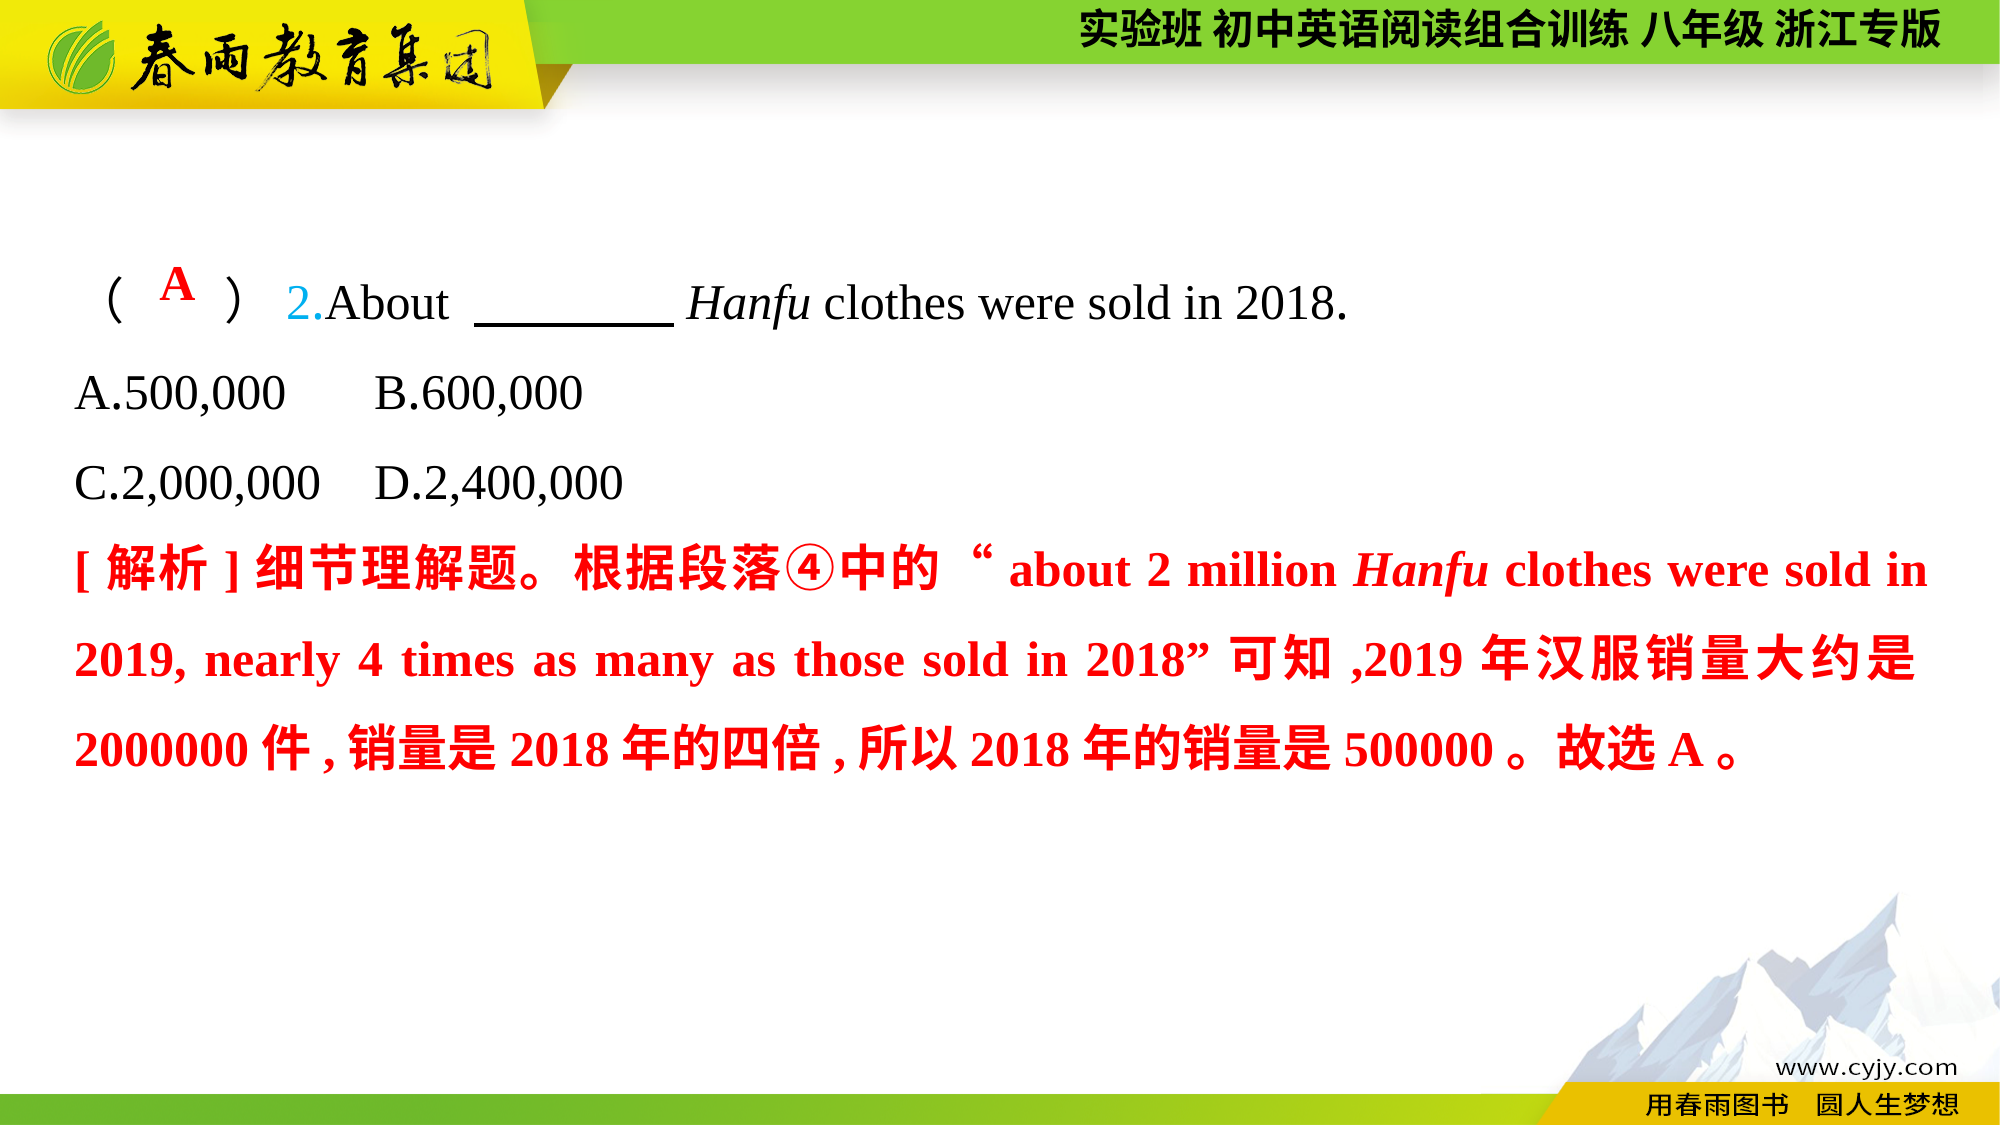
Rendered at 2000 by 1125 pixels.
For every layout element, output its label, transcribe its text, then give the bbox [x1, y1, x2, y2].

picture [0, 0, 2000, 1125]
text_box [解析]细节理解题。根据段落④中的“about 2 million Hanfu clothes were sold in 2019, nearly 4 times as many as those sold in 2018”可知,2019年汉服销量大约是2000000件,销量是2018年的四倍,所以2018年的销量是500000。故选A。 [59, 498, 1944, 784]
text_box A [144, 243, 211, 319]
list （ ）2.About Hanfu clothes were sold in 2018. A.500,000 B.600,000 C.2,000,000 D.2,400,000 [59, 231, 1944, 498]
